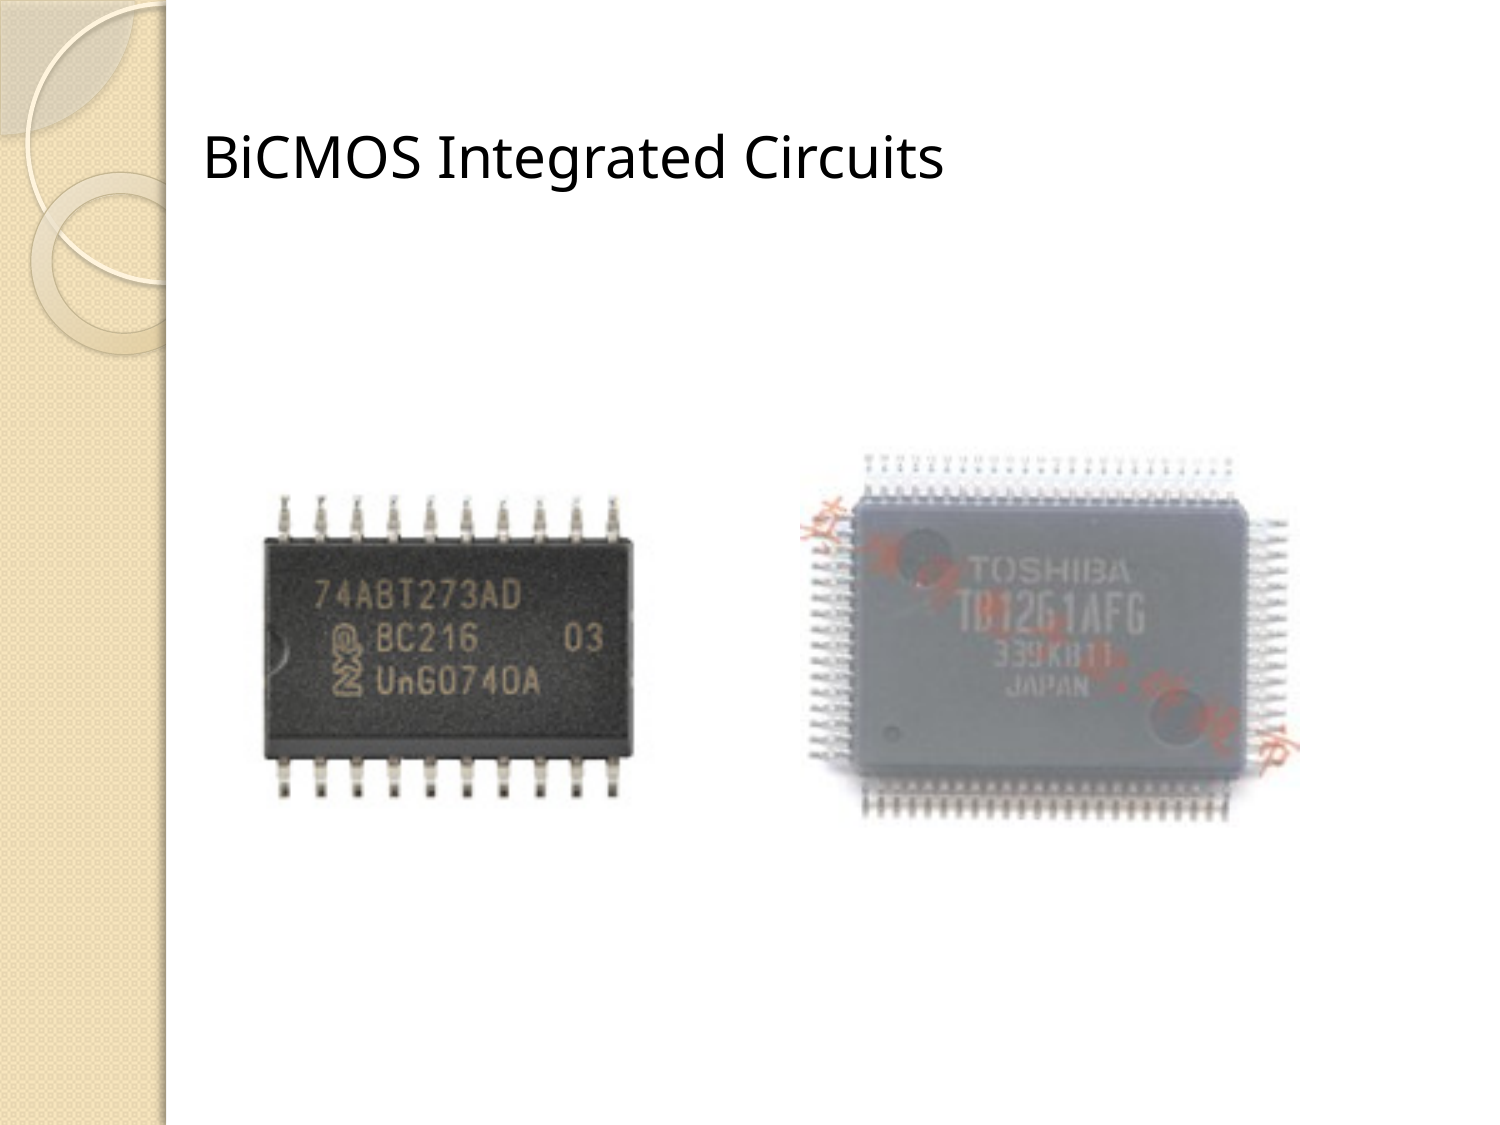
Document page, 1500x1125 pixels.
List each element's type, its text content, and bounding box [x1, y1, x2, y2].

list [199, 399, 701, 901]
text_box BiCMOS Integrated Circuits [187, 112, 1025, 198]
picture [799, 387, 1301, 888]
